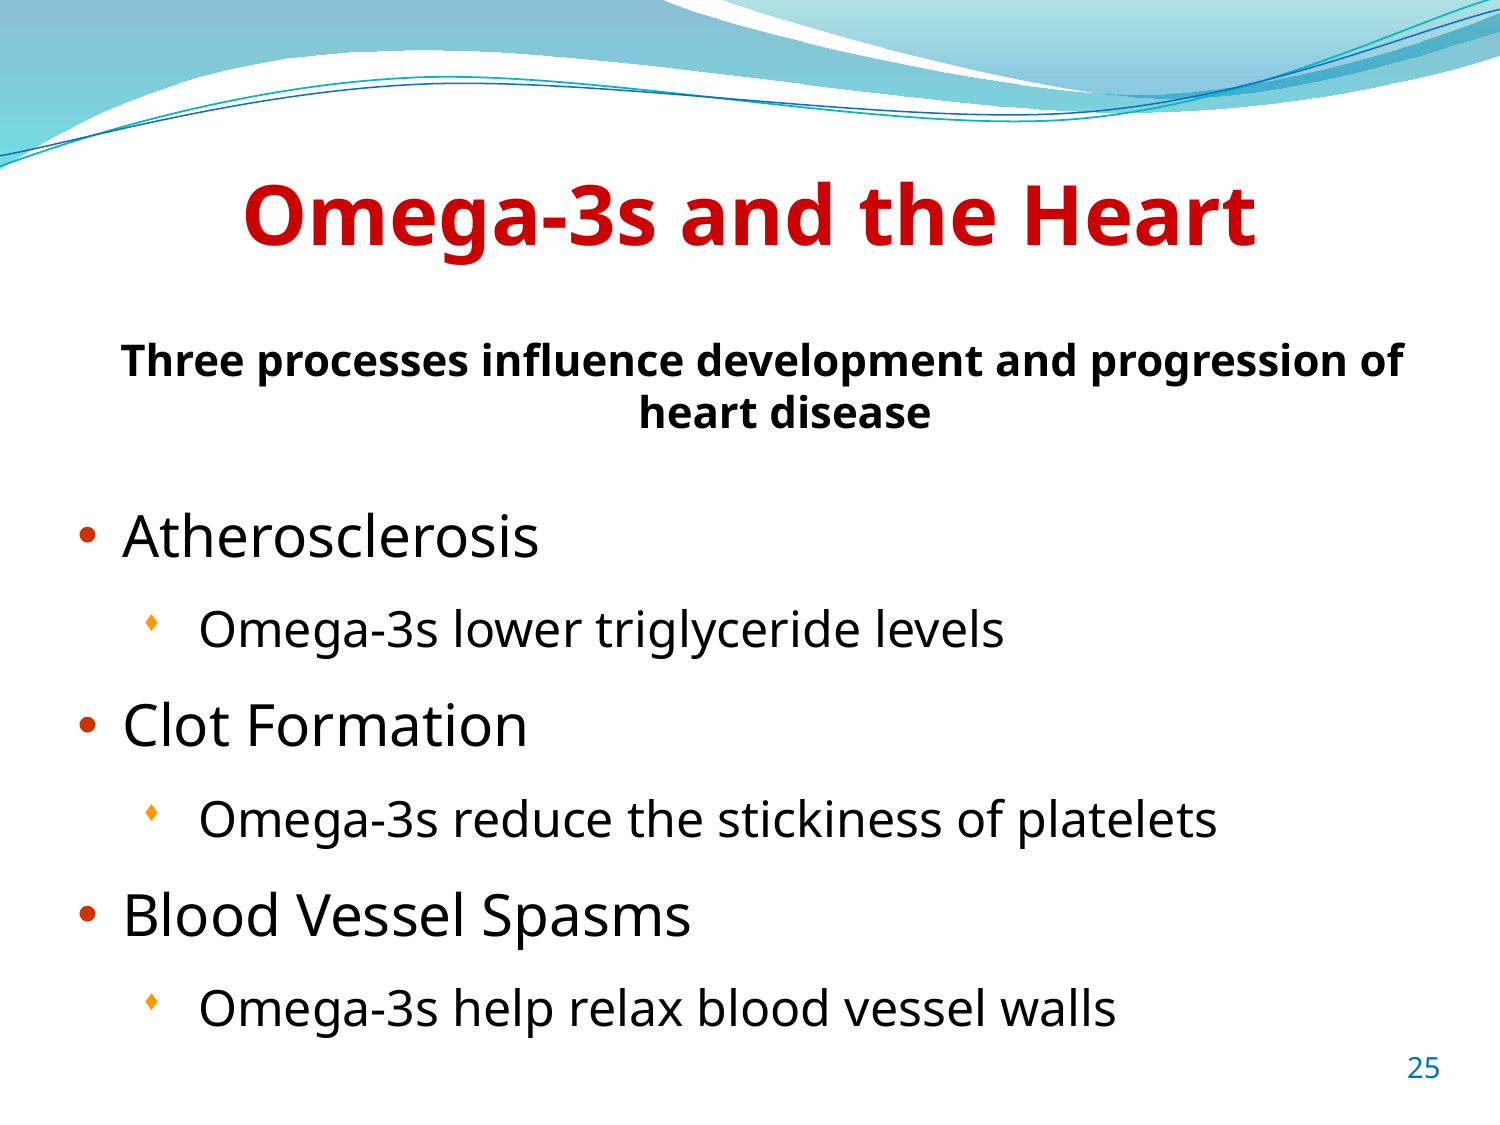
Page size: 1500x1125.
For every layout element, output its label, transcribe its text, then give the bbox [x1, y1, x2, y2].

title Omega-3s and the Heart [0, 0, 1500, 263]
list Three processes influence development and progression of heart disease Atherosclerosis Omega-3s lower triglyceride levels Clot Formation Omega-3s reduce the stickiness of platelets Blood Vessel Spasms Omega-3s help relax blood vessel walls [62, 324, 1463, 1075]
text_box 25 [1349, 1012, 1498, 1125]
